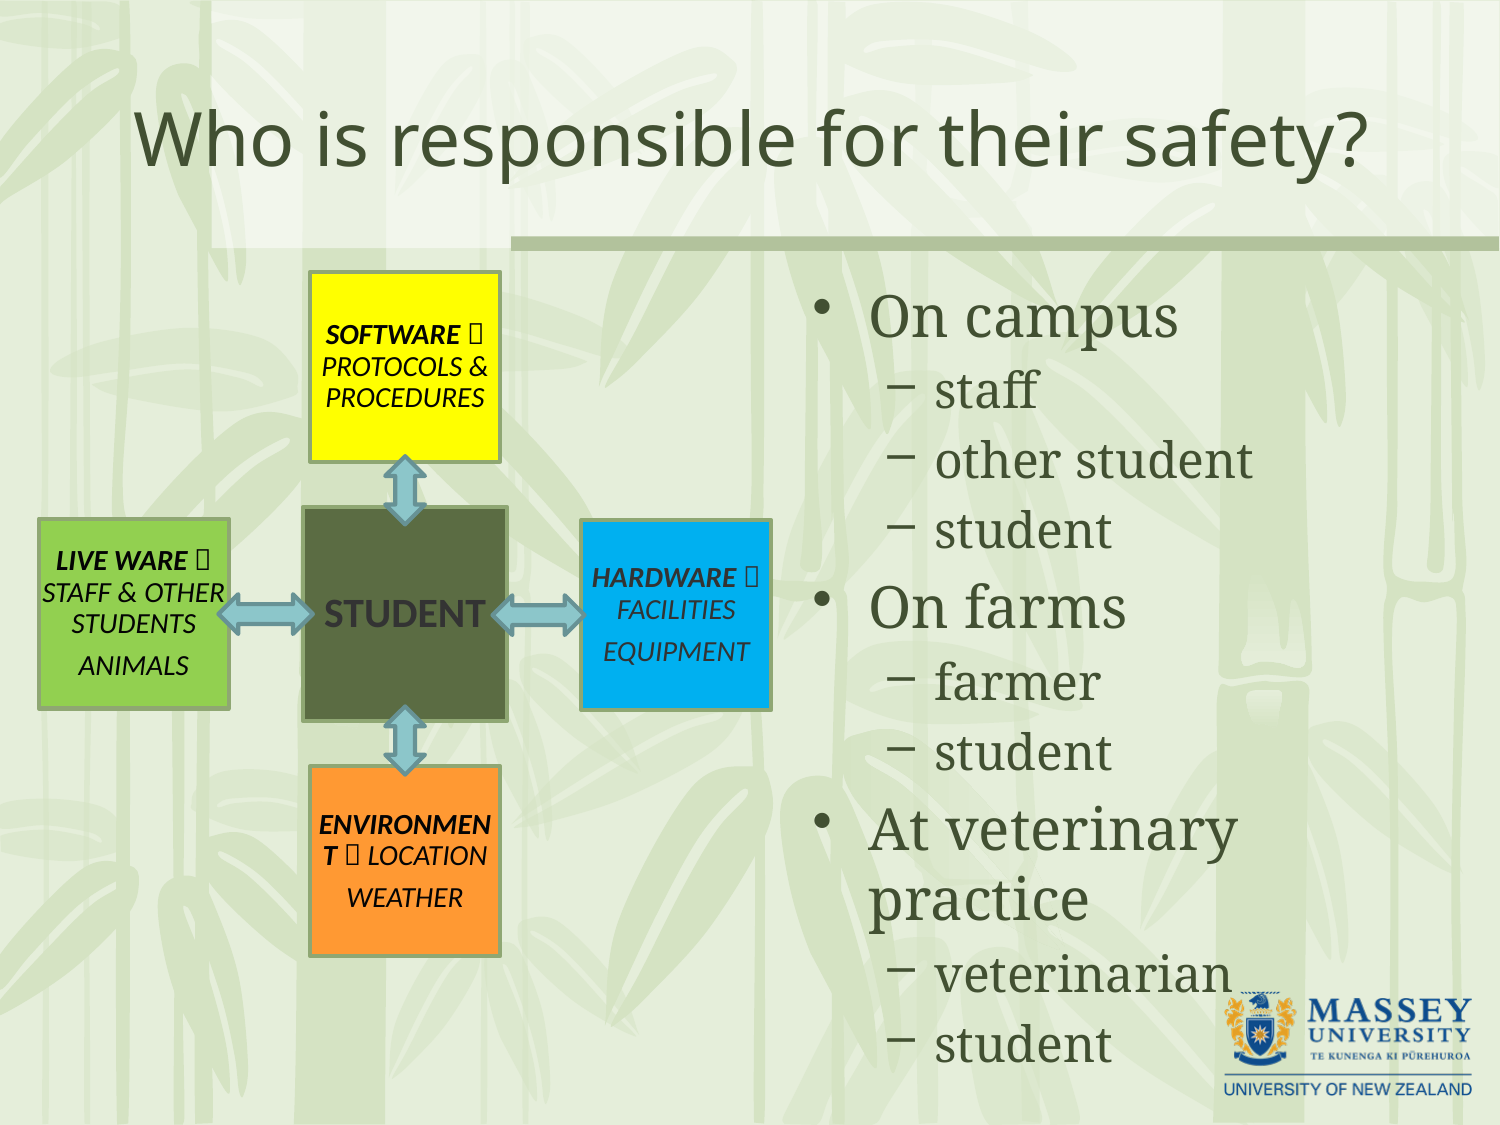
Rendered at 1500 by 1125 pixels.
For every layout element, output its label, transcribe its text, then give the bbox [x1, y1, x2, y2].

list On campus staff other student student On farms farmer student At veterinary practice veterinarian student [797, 271, 1460, 1014]
picture [1222, 991, 1473, 1099]
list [38, 271, 772, 957]
title Who is responsible for their safety? [76, 89, 1427, 184]
